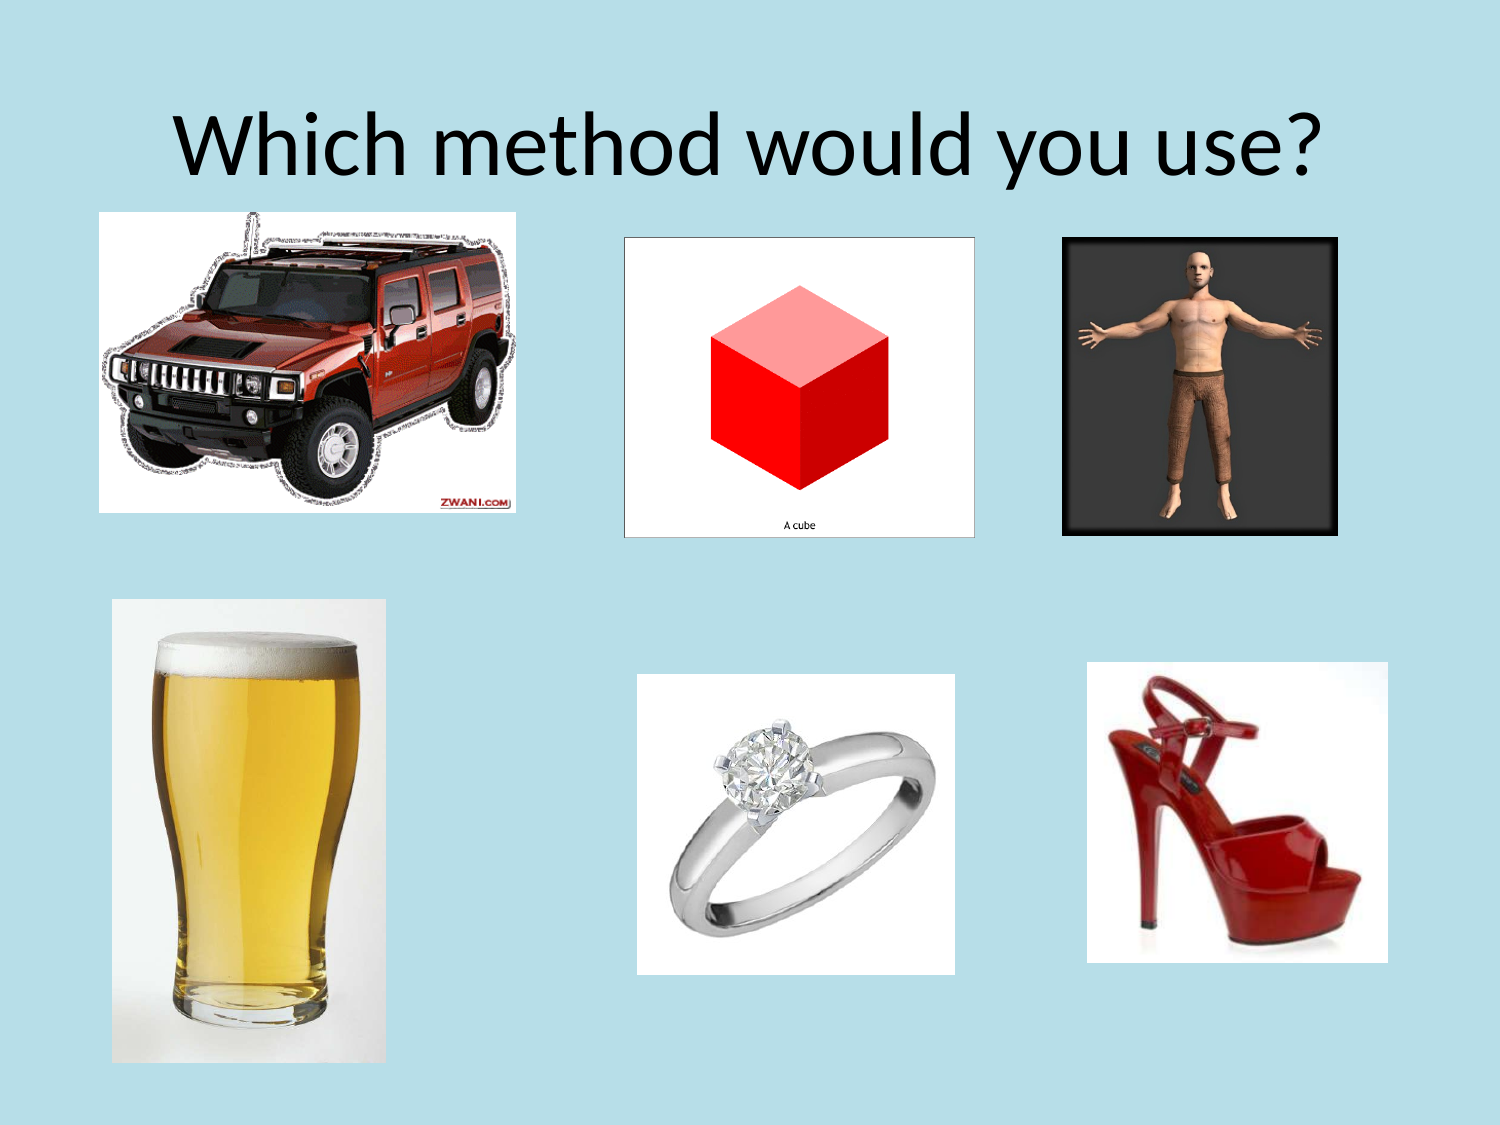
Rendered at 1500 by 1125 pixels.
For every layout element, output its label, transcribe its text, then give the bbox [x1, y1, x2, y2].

picture [112, 599, 387, 1063]
title Which method would you use? [75, 45, 1425, 233]
picture [1087, 662, 1388, 963]
picture [624, 237, 976, 538]
picture [99, 212, 516, 513]
picture [1062, 237, 1338, 536]
picture [637, 674, 955, 976]
